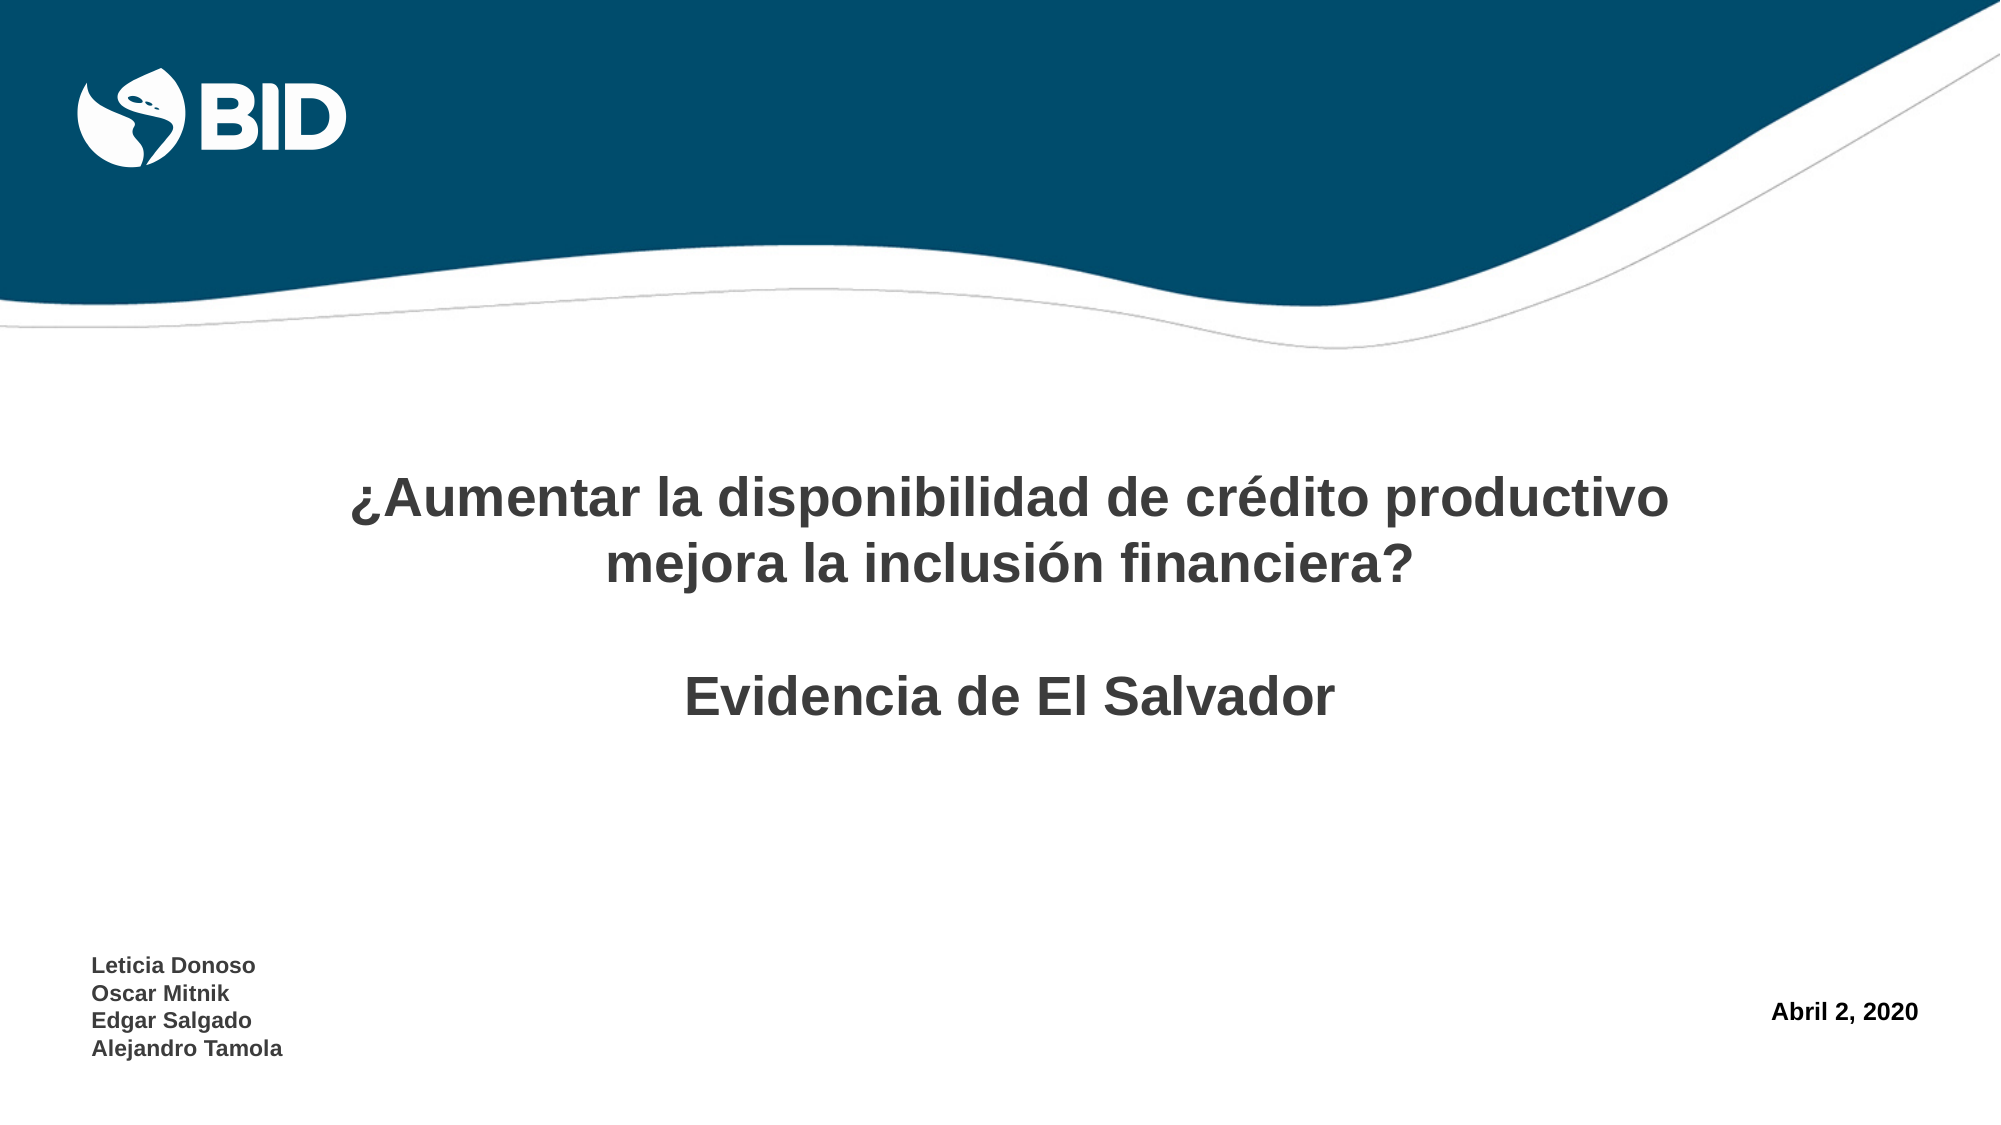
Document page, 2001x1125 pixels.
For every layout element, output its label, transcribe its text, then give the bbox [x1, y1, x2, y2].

picture [118, 69, 185, 164]
picture [78, 86, 143, 167]
text_box ¿Aumentar la disponibilidad de crédito productivo mejora la inclusión financiera? Evidencia de El Salvador [289, 461, 1732, 727]
picture [0, 2, 2000, 367]
picture [202, 84, 257, 149]
picture [263, 84, 278, 149]
picture [286, 84, 346, 149]
text_box Leticia Donoso Oscar Mitnik Edgar Salgado Alejandro Tamola [76, 943, 839, 1036]
text_box Abril 2, 2020 [1010, 987, 1934, 1085]
